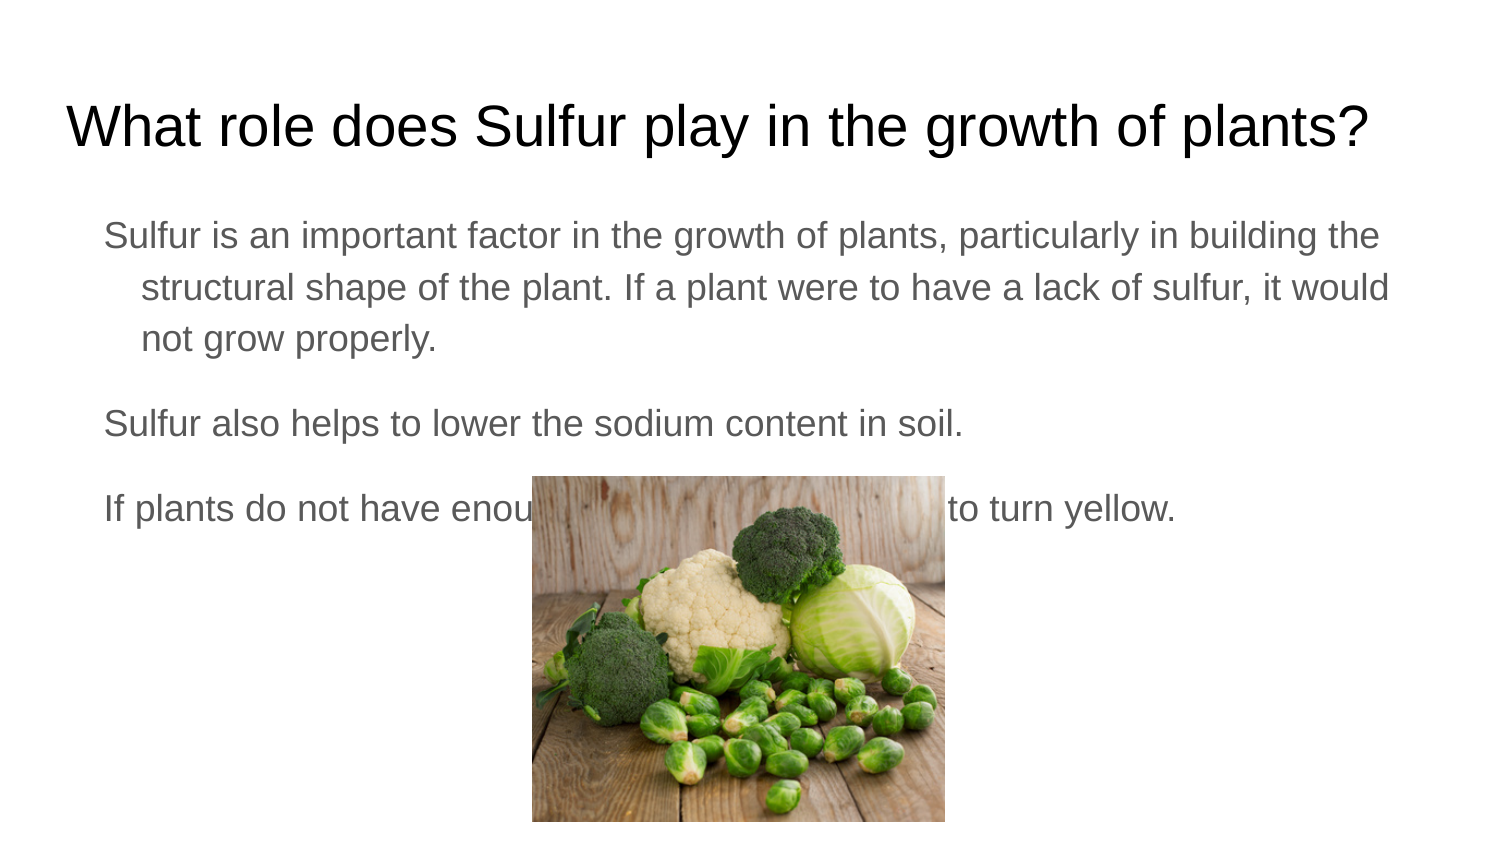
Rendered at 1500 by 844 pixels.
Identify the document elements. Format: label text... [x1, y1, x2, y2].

title What role does Sulfur play in the growth of plants? [51, 72, 1449, 167]
list Sulfur is an important factor in the growth of plants, particularly in building the structural shape of the plant. If a plant were to have a lack of sulfur, it would not grow properly. Sulfur also helps to lower the sodium content in soil. If plants do not have enough Sulfur, they will begin to turn yellow. [51, 189, 1449, 750]
picture [532, 476, 946, 822]
